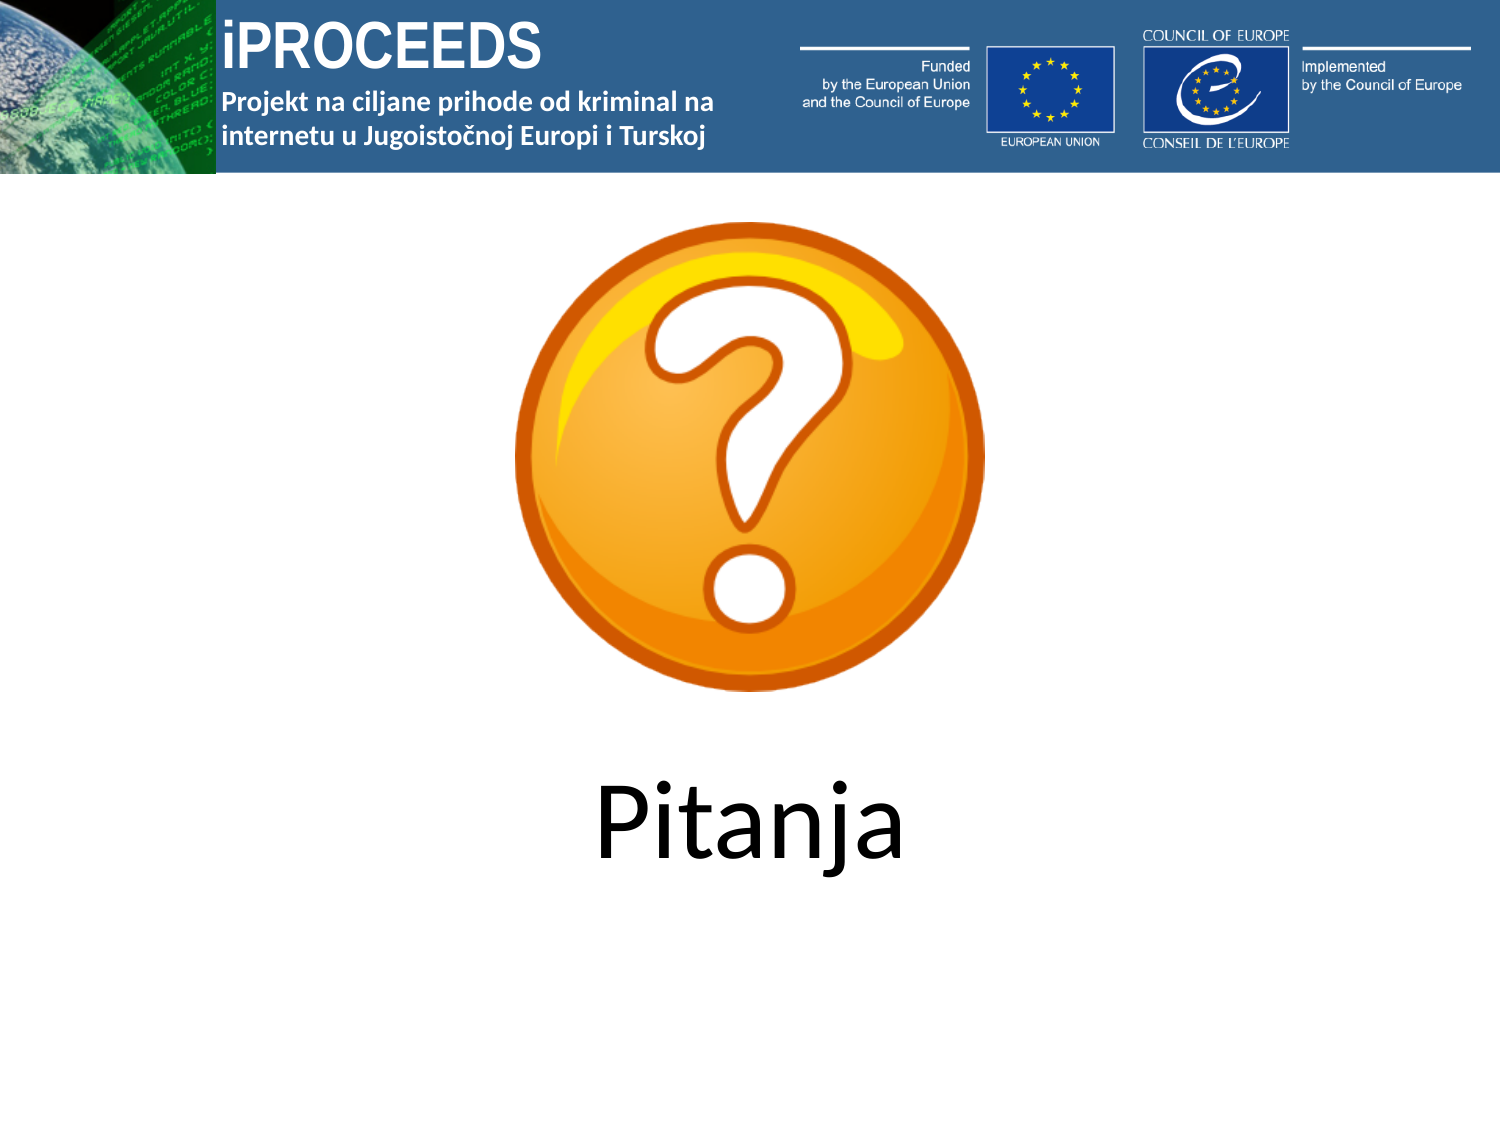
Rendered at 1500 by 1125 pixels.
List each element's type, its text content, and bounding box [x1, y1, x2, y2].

text_box Pitanja [579, 738, 923, 888]
picture [800, 30, 1471, 148]
picture [515, 222, 985, 692]
picture [0, 0, 216, 174]
